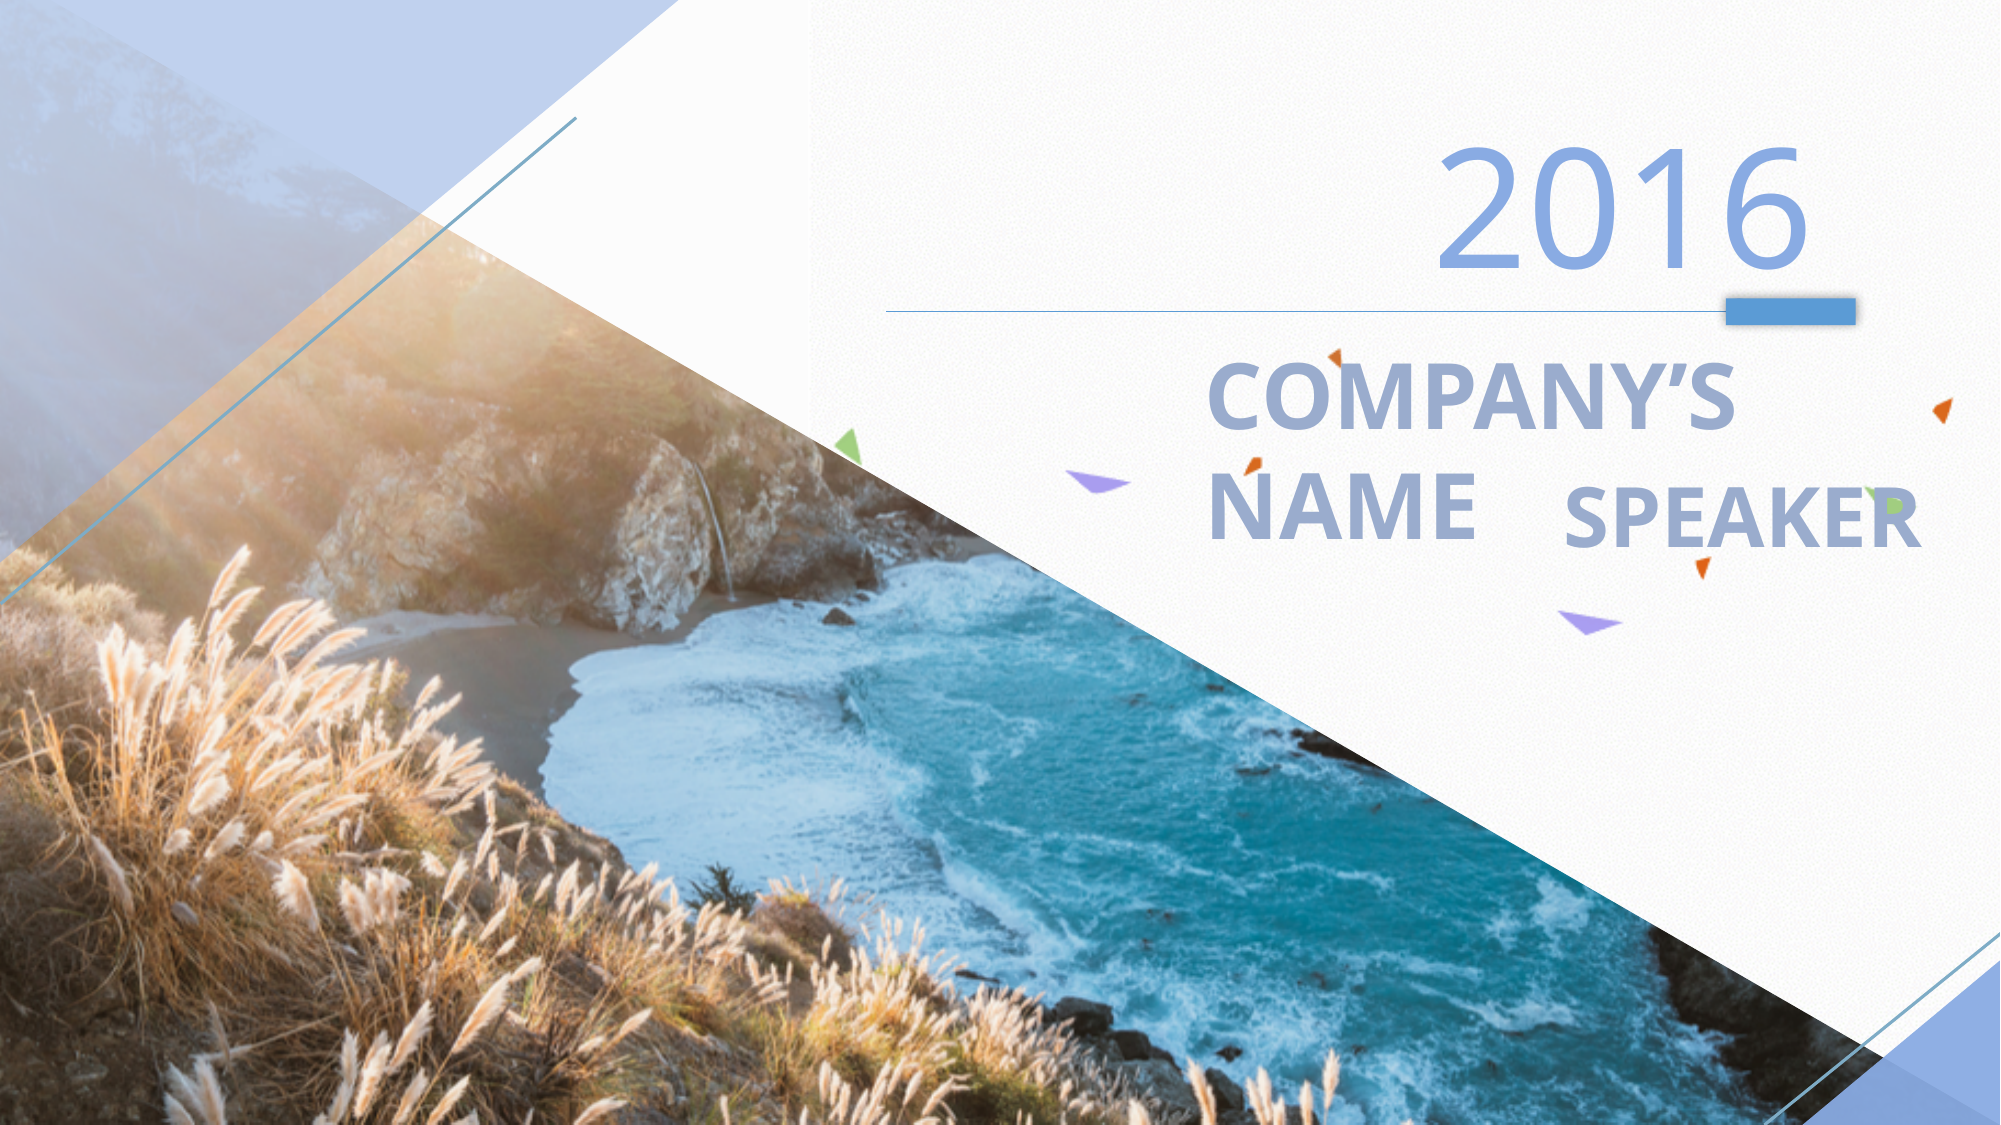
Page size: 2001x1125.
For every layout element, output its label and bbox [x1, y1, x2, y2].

text_box [0, 117, 577, 604]
text_box [1764, 916, 2000, 1125]
picture [0, 0, 2000, 1125]
